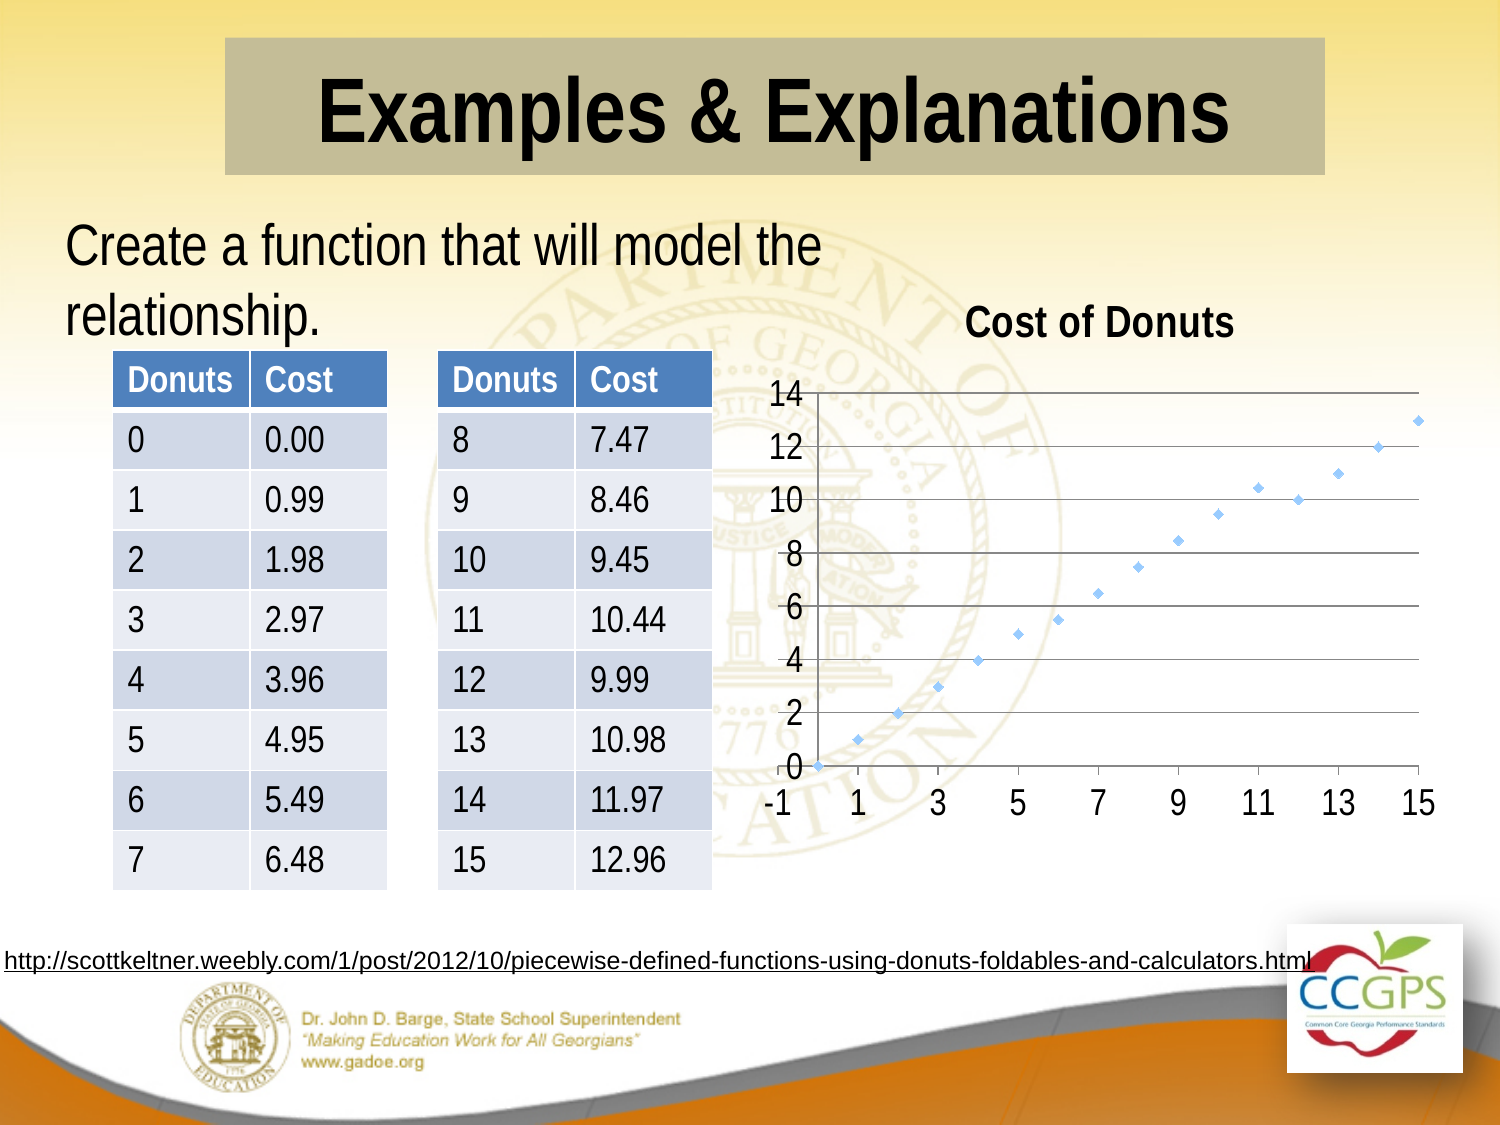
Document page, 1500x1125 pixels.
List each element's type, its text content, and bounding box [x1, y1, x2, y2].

table_cell 10.44 [576, 591, 712, 649]
table_cell 5.49 [251, 771, 387, 830]
table_cell 4.95 [251, 711, 387, 770]
table_cell 7.47 [576, 413, 712, 469]
table_cell 11 [438, 591, 574, 649]
subtitle Create a function that will model the relationship. [49, 199, 859, 926]
table_cell 15 [438, 831, 574, 890]
table_cell 6.48 [251, 831, 387, 890]
table_cell 6 [113, 771, 249, 830]
text_box http://scottkeltner.weebly.com/1/post/2012/10/piecewise-defined-functions-using-donuts-foldables-and-calculators.html [0, 937, 1282, 982]
table_cell 14 [438, 771, 574, 830]
table_cell 3.96 [251, 651, 387, 709]
table_cell 4 [113, 651, 249, 709]
table_cell 3 [113, 591, 249, 649]
table_header Donuts [438, 351, 574, 407]
table_cell 11.97 [576, 771, 712, 830]
table_cell 0.99 [251, 471, 387, 529]
table_cell 0 [113, 413, 249, 469]
table_cell 12.96 [576, 831, 712, 890]
table_cell 8 [438, 413, 574, 469]
table_cell 9.45 [576, 531, 712, 589]
table_cell 9 [438, 471, 574, 529]
table_cell 2.97 [251, 591, 387, 649]
chart [749, 262, 1451, 835]
table_header Donuts [113, 351, 249, 407]
table_cell 1.98 [251, 531, 387, 589]
table_cell 1 [113, 471, 249, 529]
table_cell 5 [113, 711, 249, 770]
table_cell 13 [438, 711, 574, 770]
table_header Cost [576, 351, 712, 407]
table_cell 8.46 [576, 471, 712, 529]
table_cell 2 [113, 531, 249, 589]
table_cell 7 [113, 831, 249, 890]
table_cell 10 [438, 531, 574, 589]
table_cell 10.98 [576, 711, 712, 770]
title Examples & Explanations [224, 37, 1326, 176]
table_cell 0.00 [251, 413, 387, 469]
table_cell 12 [438, 651, 574, 709]
table_cell 9.99 [576, 651, 712, 709]
picture [0, 0, 1500, 1125]
table_header Cost [251, 351, 387, 407]
